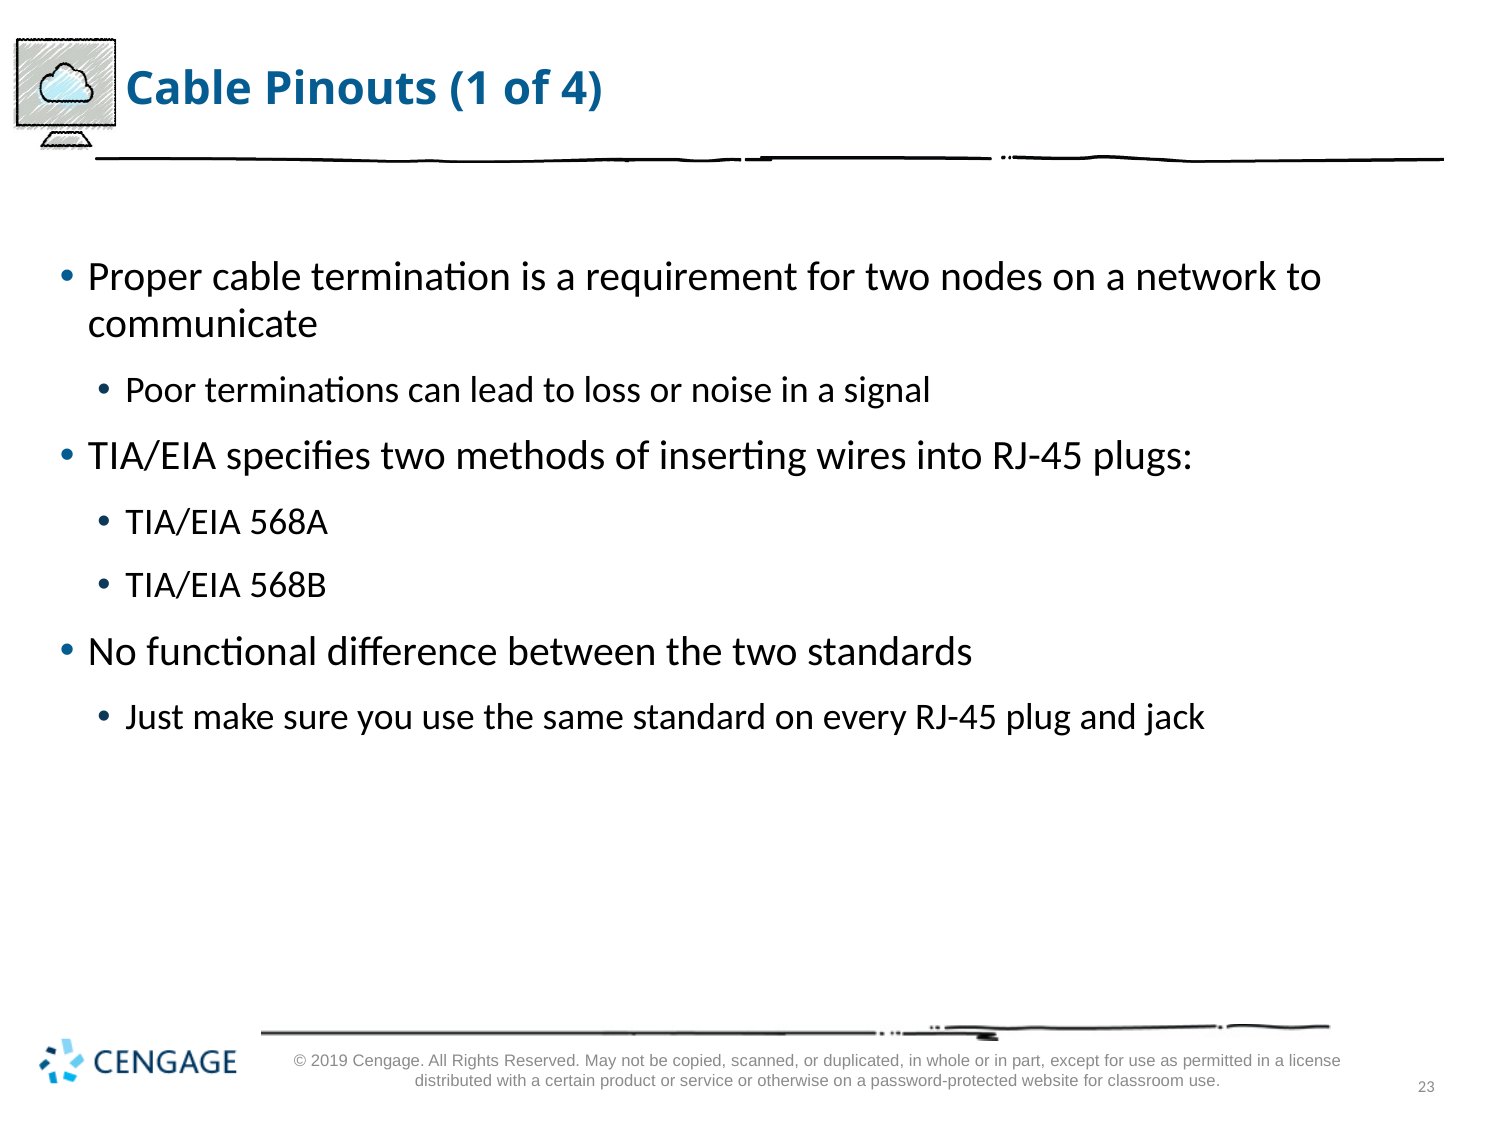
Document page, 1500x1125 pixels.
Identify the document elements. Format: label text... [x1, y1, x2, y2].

footer © 2019 Cengage. All Rights Reserved. May not be copied, scanned, or duplicated, in whole or in part, except for use as permitted in a license distributed with a certain product or service or otherwise on a password-protected website for classroom use. [262, 1050, 1375, 1091]
picture [19, 1025, 249, 1096]
list Proper cable termination is a requirement for two nodes on a network to communicate Poor terminations can lead to loss or noise in a signal T I A/E I A specifies two methods of inserting wires into RJ-45 plugs: T I A/E I A 568A T I A/E I A 568B No functional difference between the two standards Just make sure you use the same standard on every RJ-45 plug and jack [59, 252, 1441, 744]
picture [95, 155, 1444, 163]
picture [13, 36, 117, 151]
picture [261, 1024, 1331, 1041]
title Cable Pinouts (1 of 4) [125, 66, 1442, 116]
